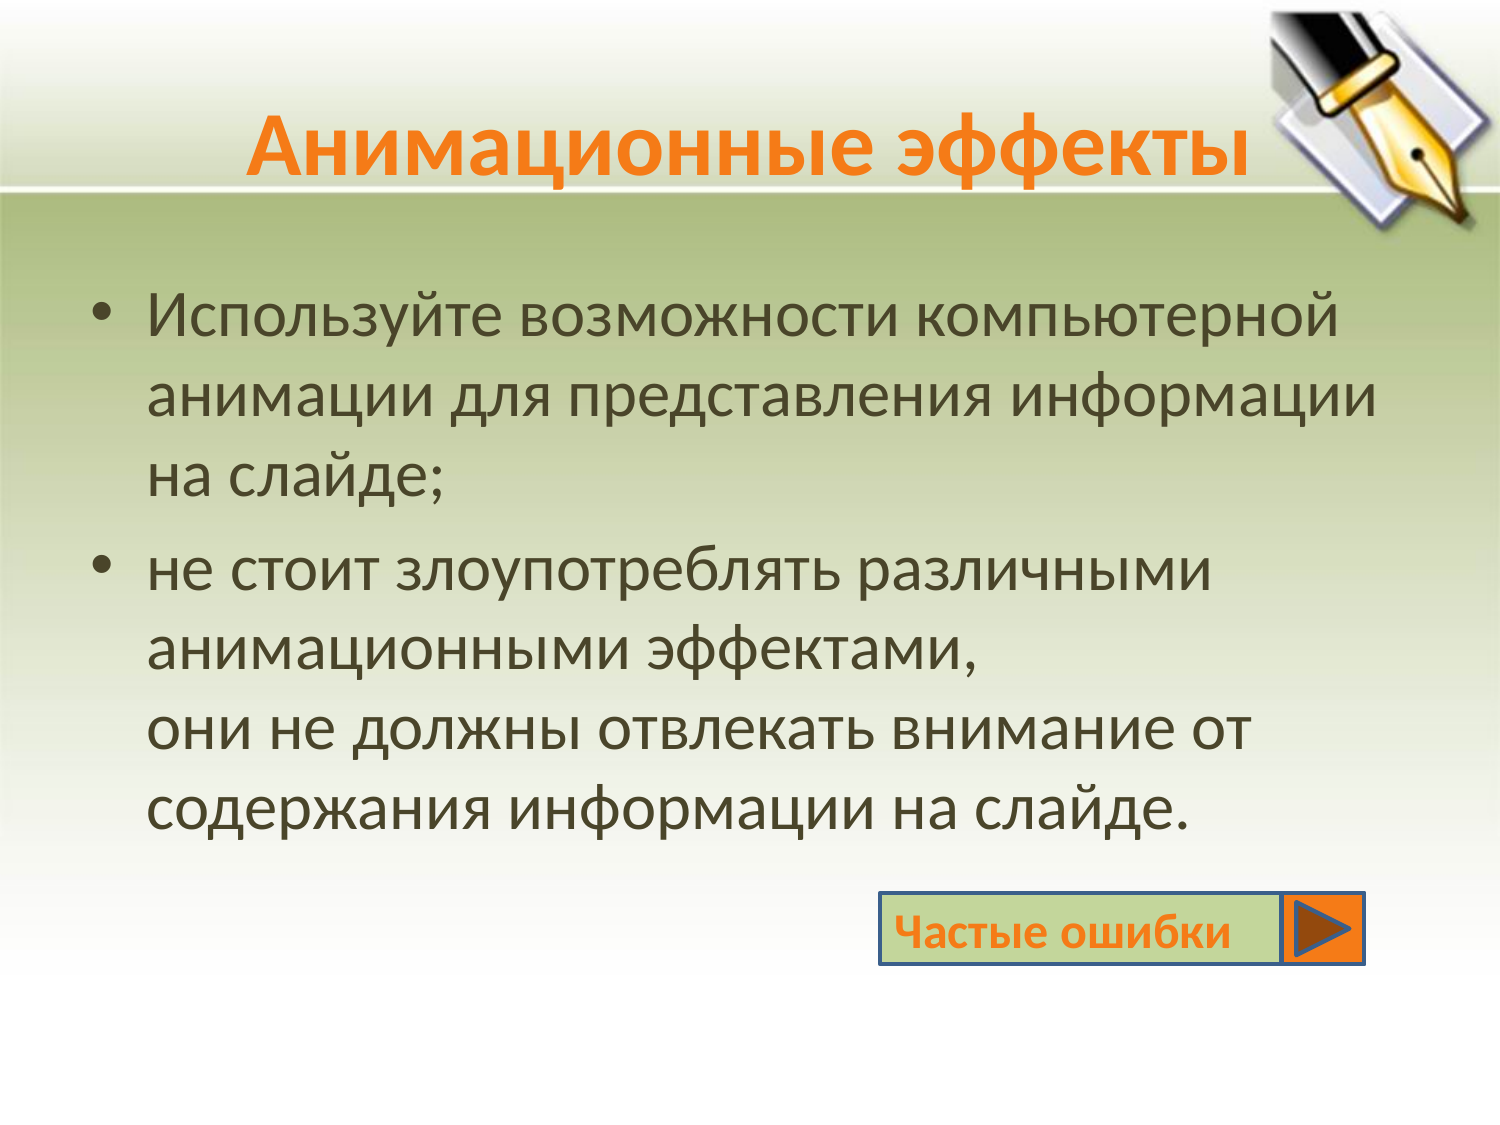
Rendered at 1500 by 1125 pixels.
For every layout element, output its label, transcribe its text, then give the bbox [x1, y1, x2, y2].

text_box Частые ошибки [878, 891, 1279, 966]
text_box [1279, 891, 1366, 966]
list Используйте возможности компьютерной анимации для представления информации на слайде; не стоит злоупотреблять различными анимационными эффектами, они не должны отвлекать внимание от содержания информации на слайде. [75, 262, 1425, 1005]
picture [0, 0, 1500, 1125]
title Анимационные эффекты [75, 45, 1425, 233]
